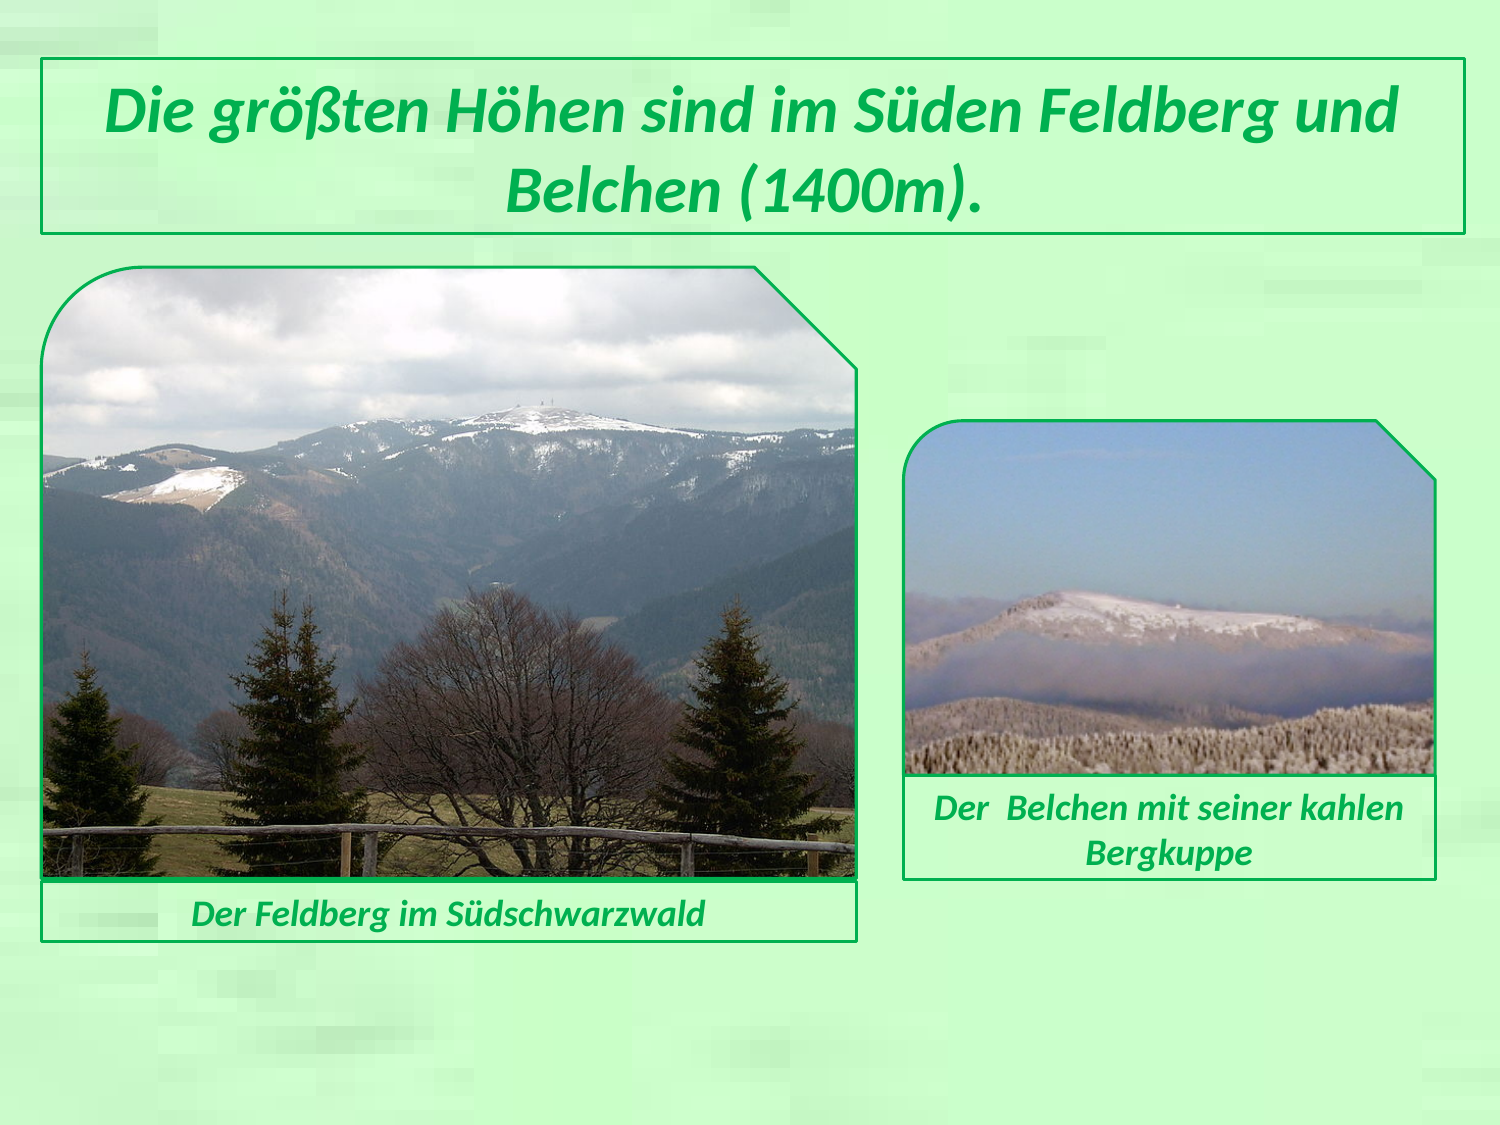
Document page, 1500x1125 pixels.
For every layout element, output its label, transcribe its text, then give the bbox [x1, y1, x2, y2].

text_box Der Belchen mit seiner kahlen Bergkuppe [903, 783, 1436, 880]
text_box Die größten Höhen sind im Süden Feldberg und Belchen (1400m). [41, 58, 1465, 234]
picture [0, 0, 1500, 1125]
text_box Der Feldberg im Südschwarzwald [41, 887, 857, 942]
